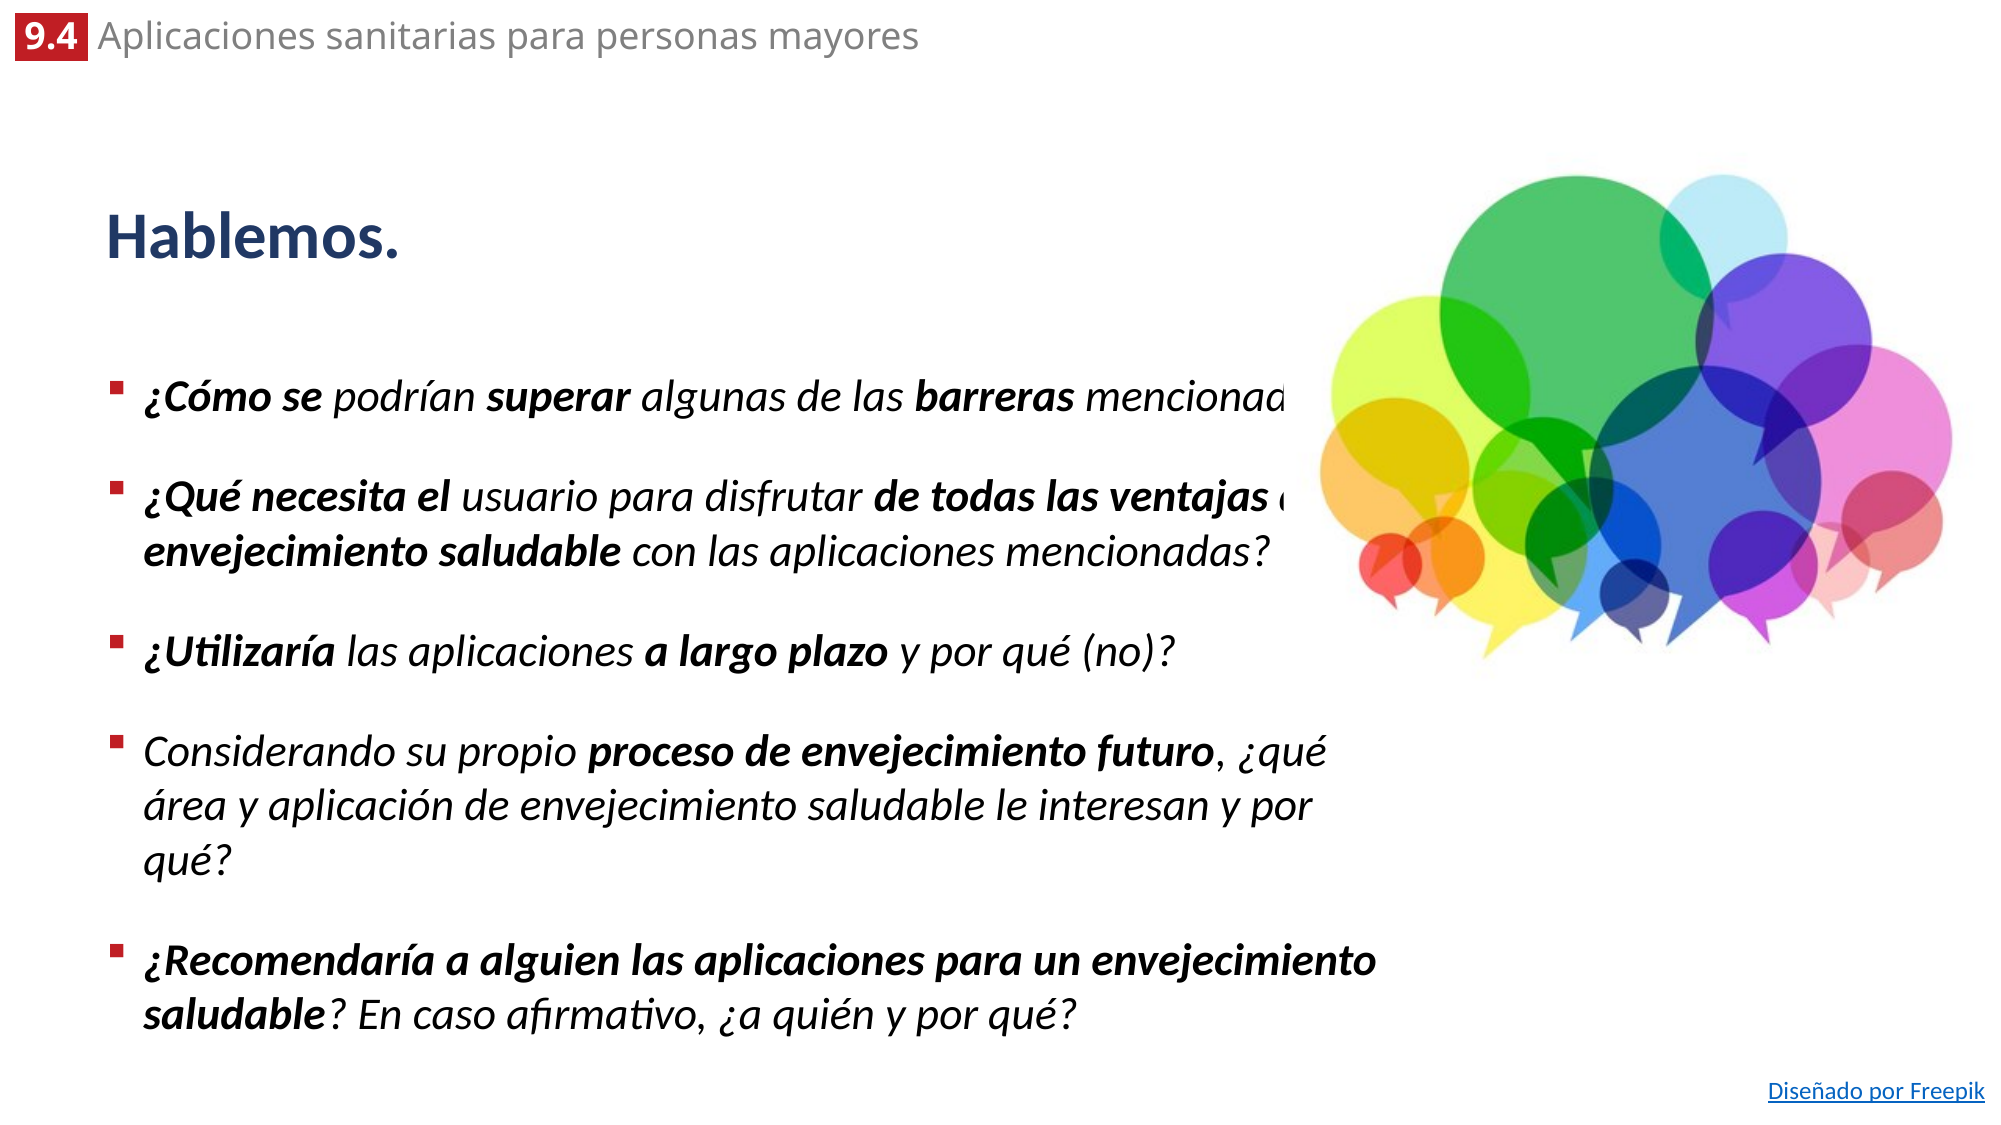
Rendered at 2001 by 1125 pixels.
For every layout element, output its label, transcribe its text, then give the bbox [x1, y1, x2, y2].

title Hablemos. [91, 177, 1283, 297]
list ¿Cómo se podrían superar algunas de las barreras mencionadas? ¿Qué necesita el usuario para disfrutar de todas las ventajas del envejecimiento saludable con las aplicaciones mencionadas? ¿Utilizaría las aplicaciones a largo plazo y por qué (no)? Considerando su propio proceso de envejecimiento futuro, ¿qué área y aplicación de envejecimiento saludable le interesan y por qué? ¿Recomendaría a alguien las aplicaciones para un envejecimiento saludable? En caso afirmativo, ¿a quién y por qué? [91, 358, 1396, 1067]
picture [1283, 149, 1976, 682]
text_box Diseñado por Freepik [989, 1066, 2000, 1112]
